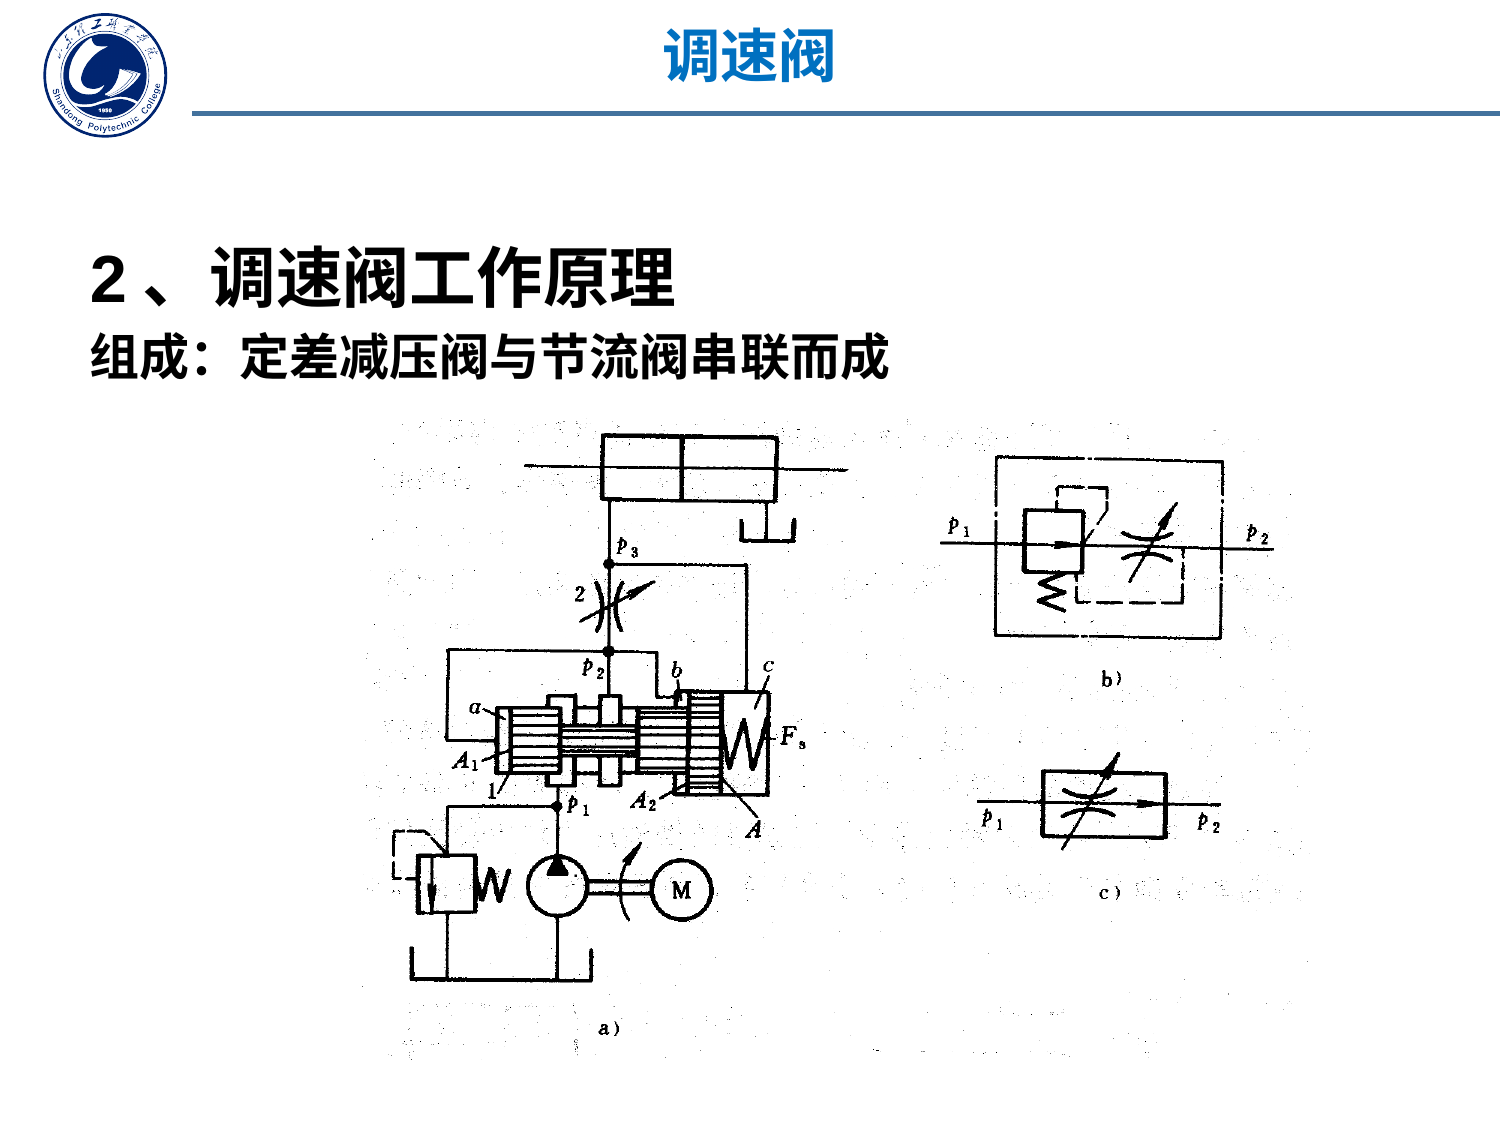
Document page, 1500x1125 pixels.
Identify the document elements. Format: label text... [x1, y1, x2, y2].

picture [43, 7, 174, 138]
picture [362, 414, 1313, 1060]
text_box 2、调速阀工作原理 组成：定差减压阀与节流阀串联而成 [75, 14, 1475, 1053]
